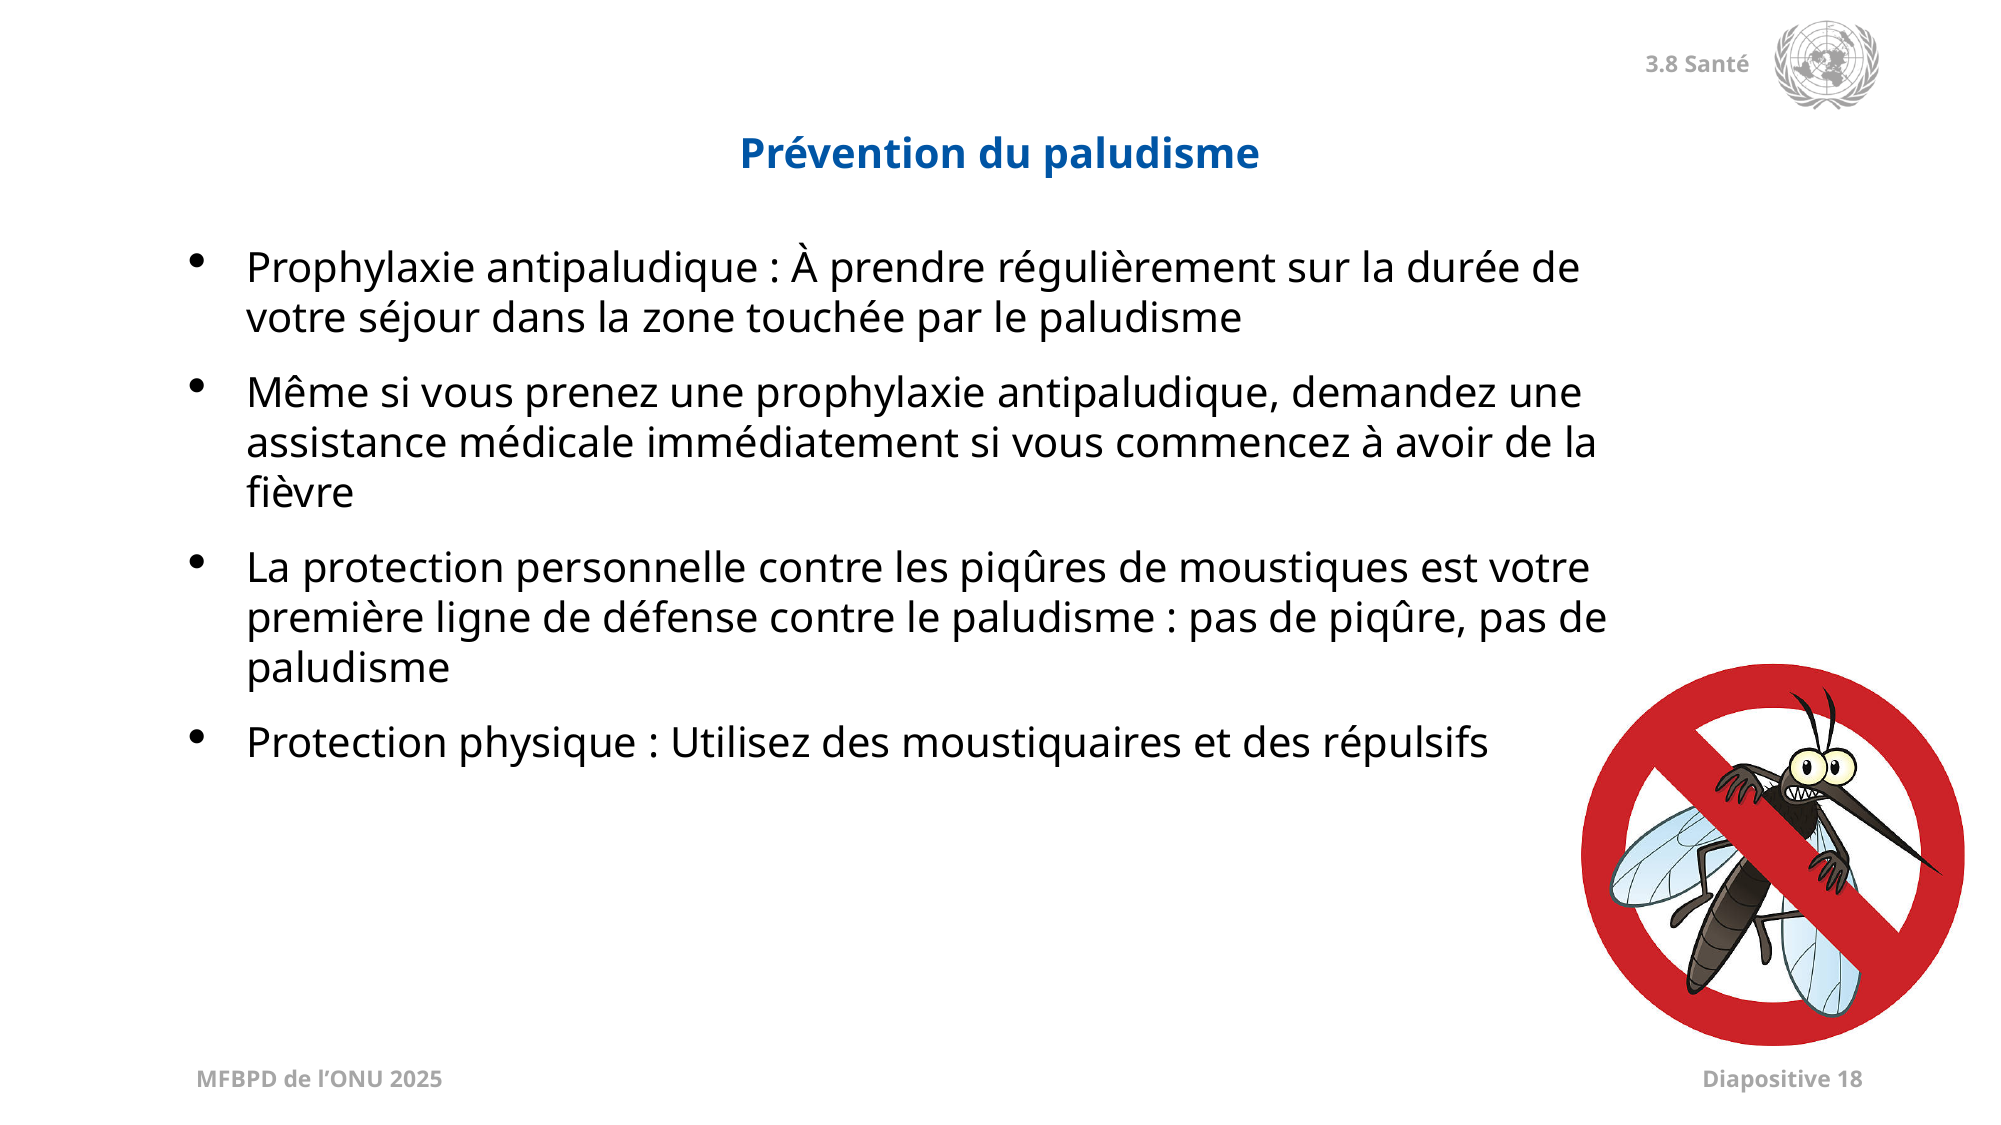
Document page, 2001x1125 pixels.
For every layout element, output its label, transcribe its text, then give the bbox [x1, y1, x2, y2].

picture [1581, 663, 1965, 1046]
text_box Prophylaxie antipaludique : À prendre régulièrement sur la durée de votre séjour dans la zone touchée par le paludisme Même si vous prenez une prophylaxie antipaludique, demandez une assistance médicale immédiatement si vous commencez à avoir de la fièvre La protection personnelle contre les piqûres de moustiques est votre première ligne de défense contre le paludisme : pas de piqûre, pas de paludisme Protection physique : Utilisez des moustiquaires et des répulsifs [174, 233, 1679, 849]
text_box Prévention du paludisme [204, 119, 1796, 185]
